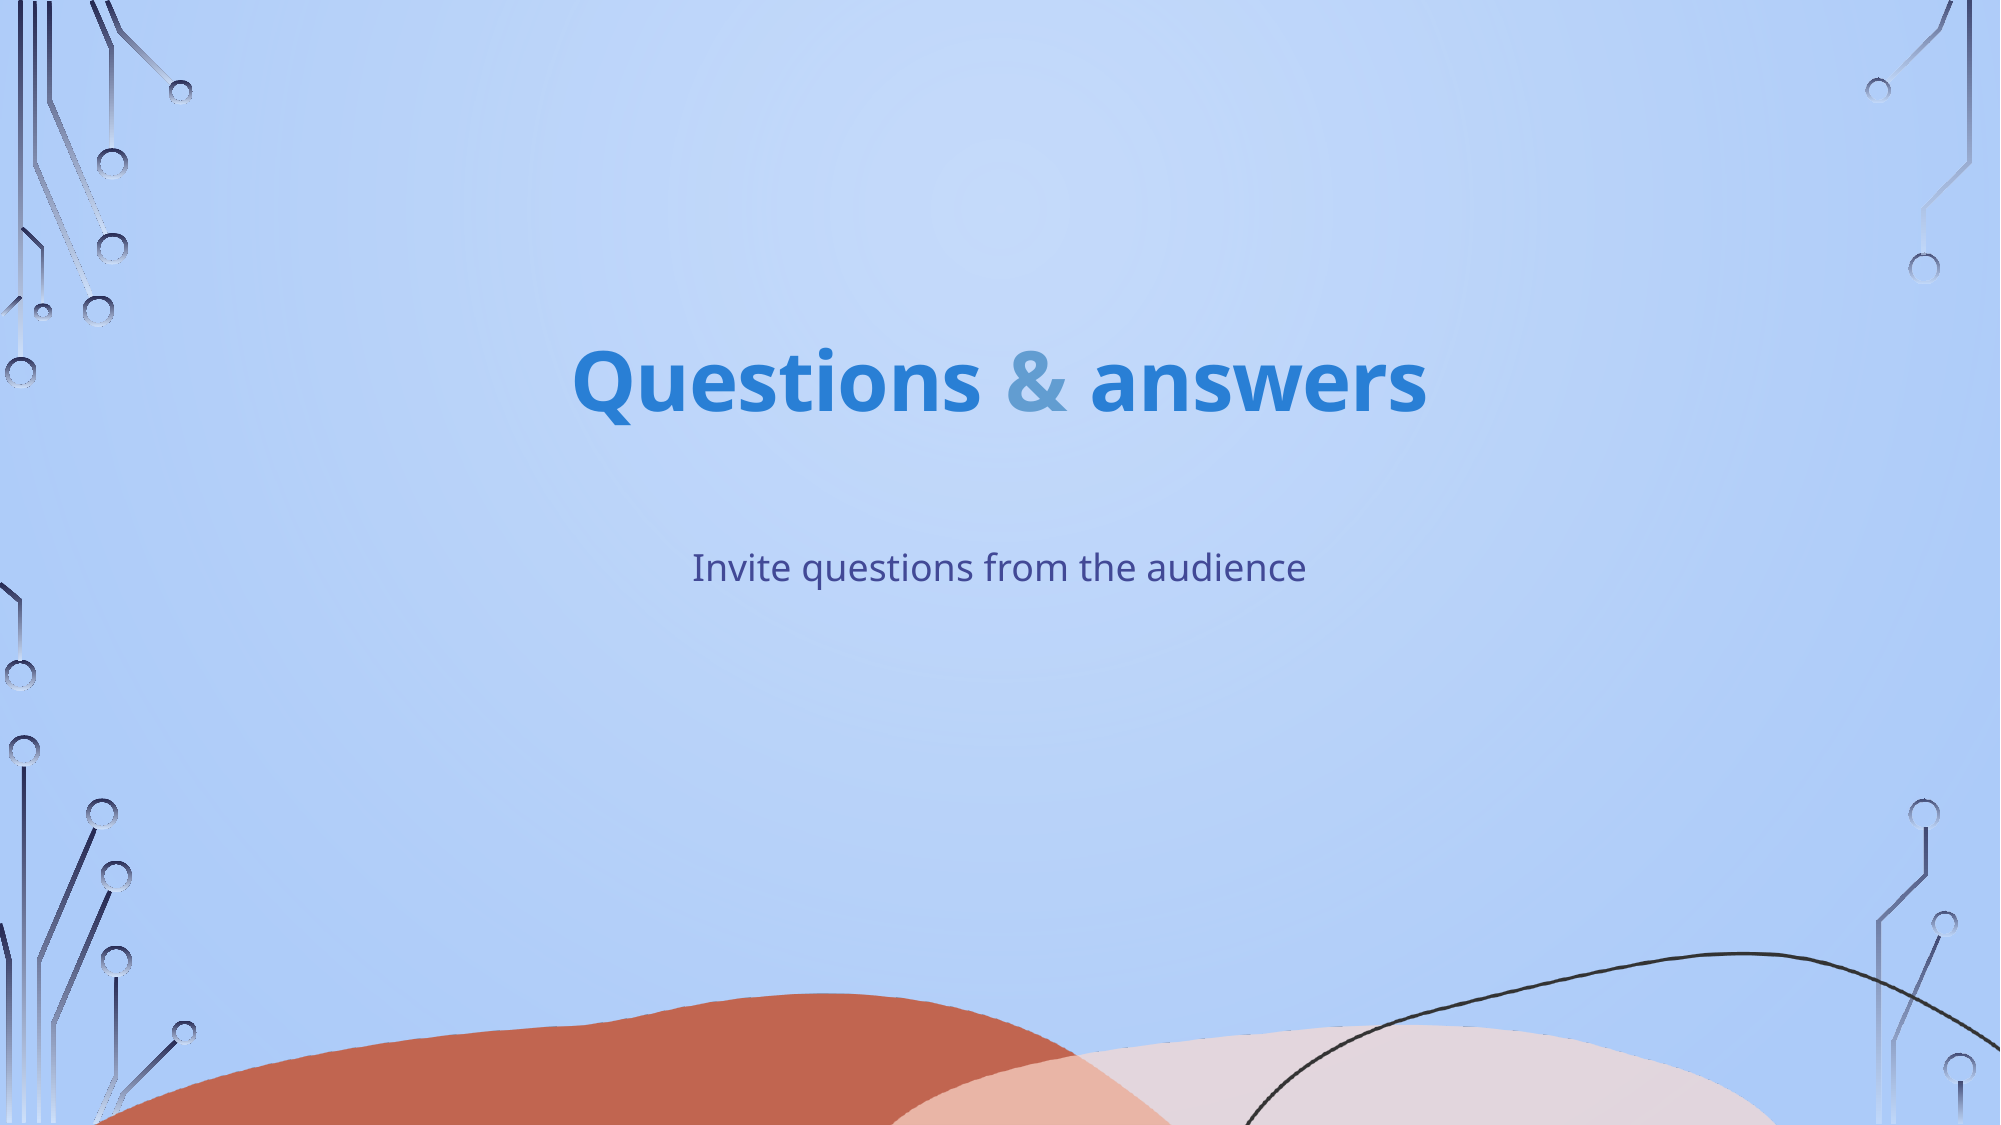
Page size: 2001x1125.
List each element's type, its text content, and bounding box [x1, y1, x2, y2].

picture [7, 924, 2000, 1125]
list Invite questions from the audience [360, 534, 1640, 787]
title Questions & answers [250, 327, 1750, 429]
